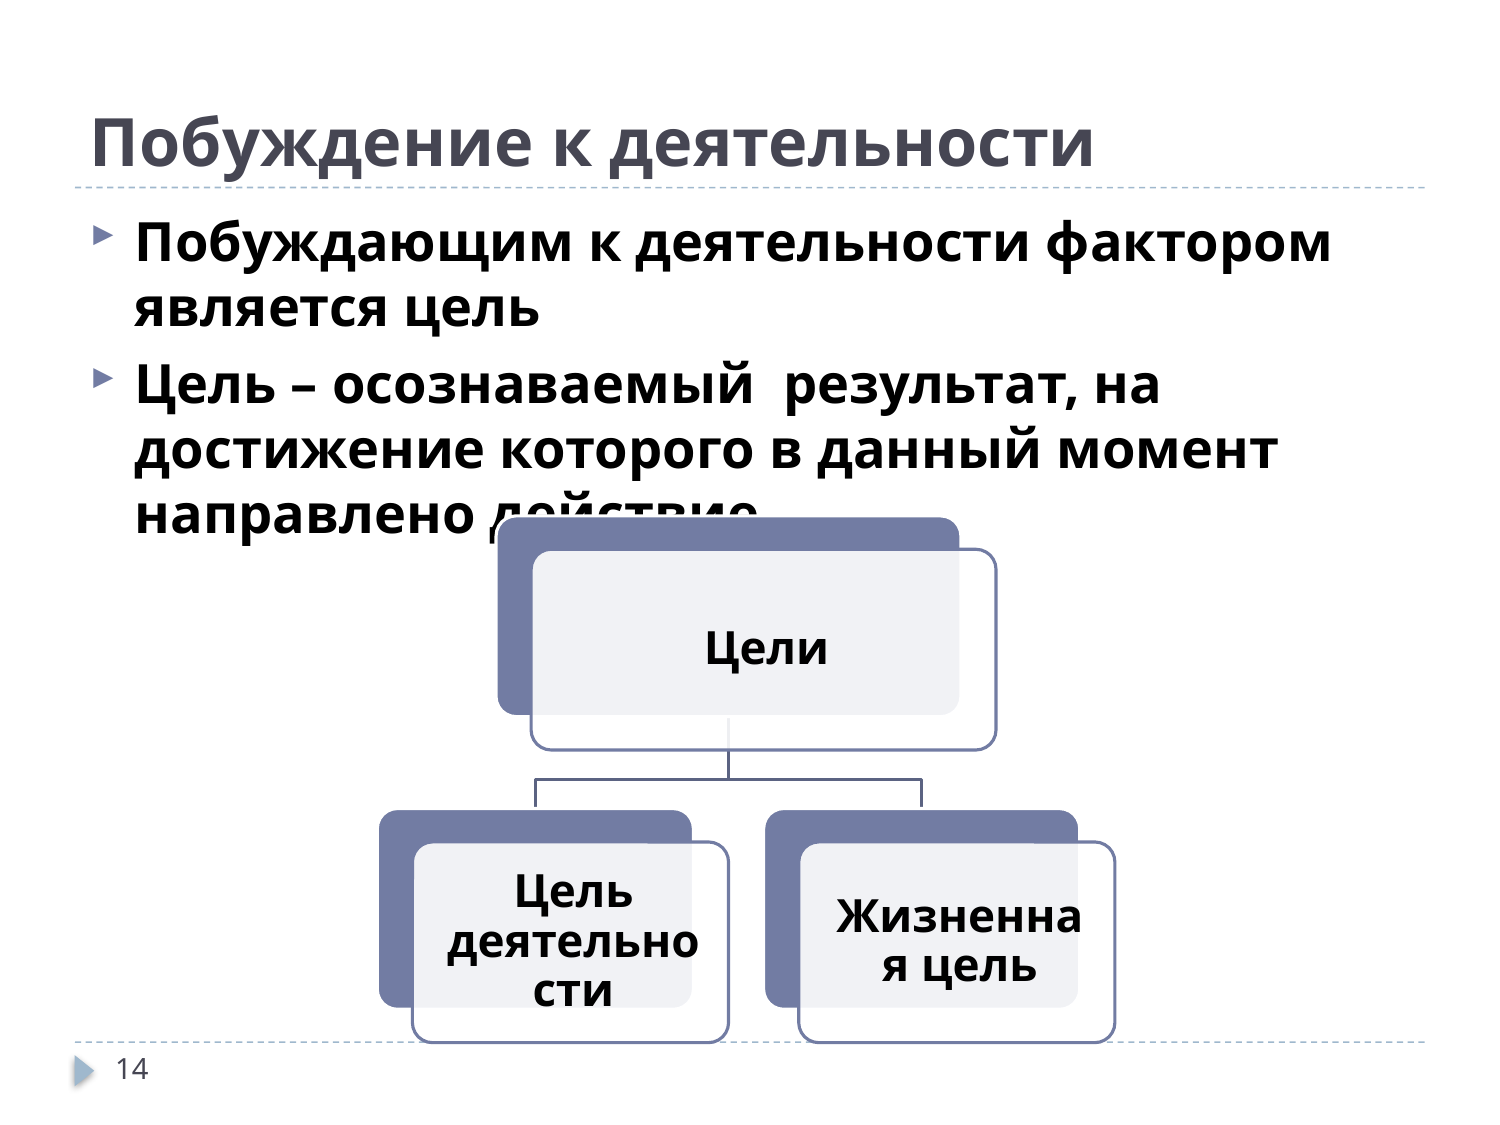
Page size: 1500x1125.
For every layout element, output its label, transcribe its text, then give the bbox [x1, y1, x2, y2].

slide_number 14 [100, 1042, 426, 1103]
list Побуждающим к деятельности фактором является цель Цель – осознаваемый результат, на достижение которого в данный момент направлено действие [75, 200, 1425, 1010]
title Побуждение к деятельности [75, 24, 1425, 188]
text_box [249, 515, 1243, 1044]
